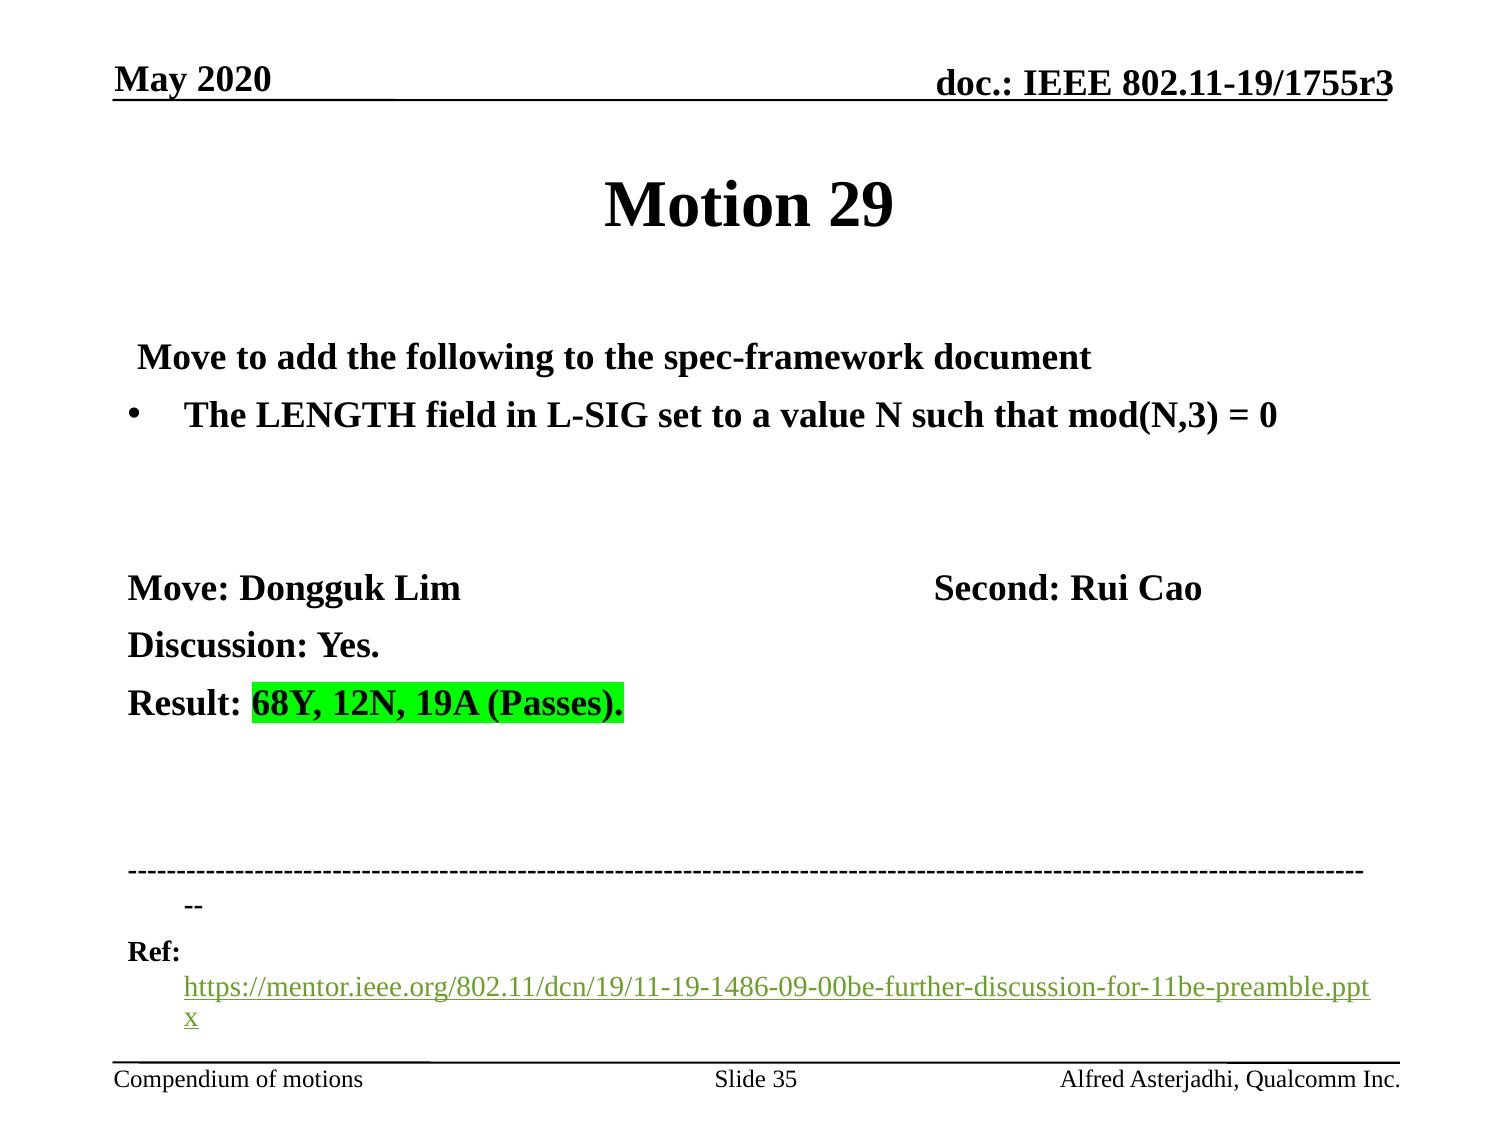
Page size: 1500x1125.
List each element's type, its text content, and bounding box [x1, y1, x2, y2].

footer Alfred Asterjadhi, Qualcomm Inc. [878, 1061, 1402, 1093]
title Motion 29 [112, 112, 1388, 288]
list Move to add the following to the spec-framework document The LENGTH field in L-SIG set to a value N such that mod(N,3) = 0 Move: Dongguk Lim Second: Rui Cao Discussion: Yes. Result: 68Y, 12N, 19A (Passes). --------------------------------------------------------------------------------------------------------------------------------- Ref: https://mentor.ieee.org/802.11/dcn/19/11-19-1486-09-00be-further-discussion-for-11be-preamble.pptx [112, 324, 1388, 1063]
slide_number Slide 35 [712, 1061, 800, 1123]
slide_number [114, 54, 423, 100]
